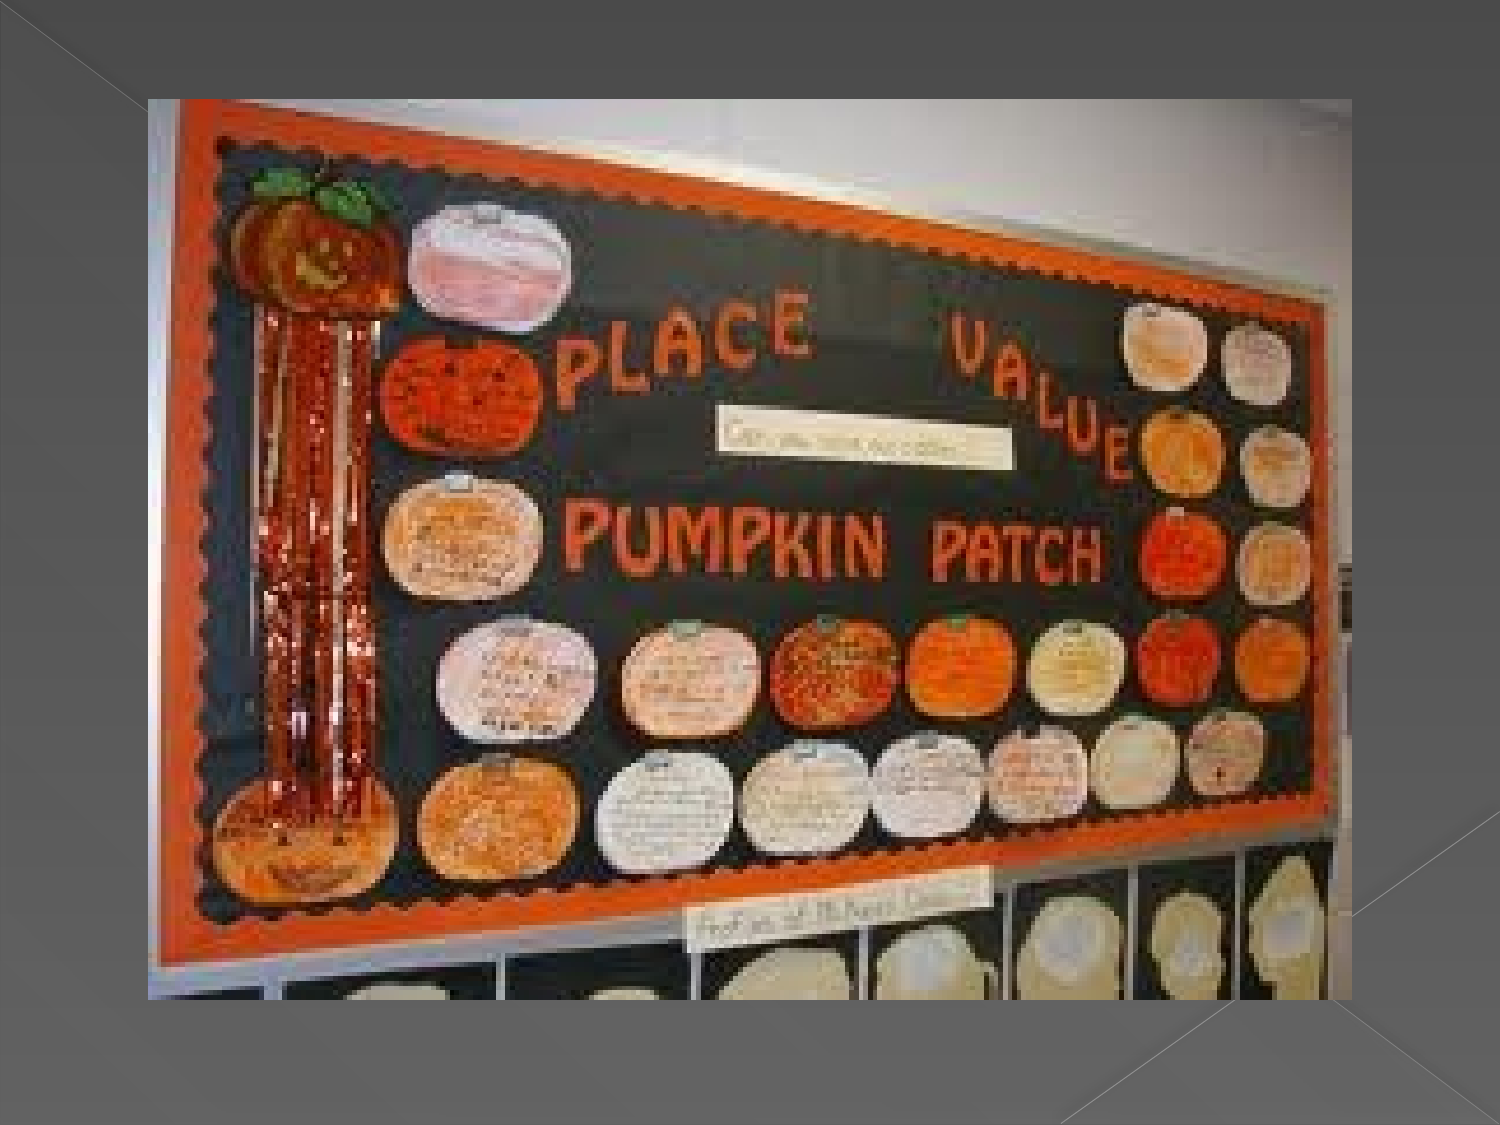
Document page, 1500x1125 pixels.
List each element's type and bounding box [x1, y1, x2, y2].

list [148, 99, 1352, 1001]
